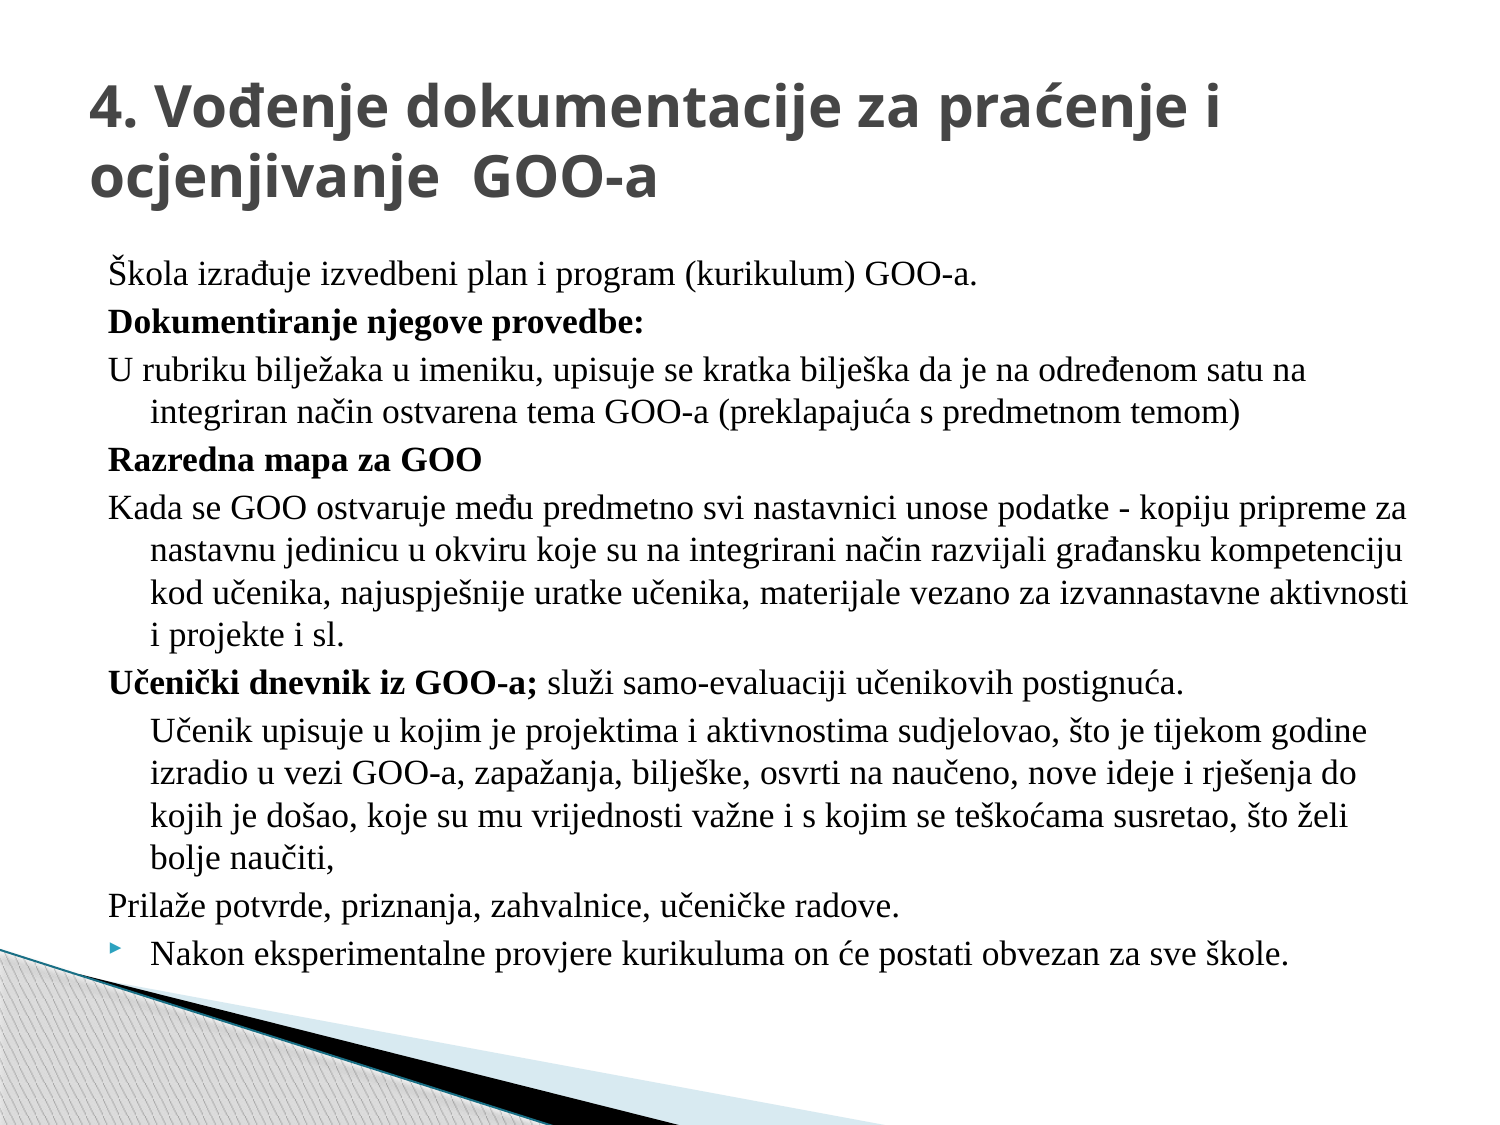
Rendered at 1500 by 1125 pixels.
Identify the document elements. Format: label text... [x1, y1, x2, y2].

title 4. Vođenje dokumentacije za praćenje i ocjenjivanje GOO-a [75, 45, 1425, 233]
list Škola izrađuje izvedbeni plan i program (kurikulum) GOO-a. Dokumentiranje njegove provedbe: U rubriku bilježaka u imeniku, upisuje se kratka bilješka da je na određenom satu na integriran način ostvarena tema GOO-a (preklapajuća s predmetnom temom) Razredna mapa za GOO Kada se GOO ostvaruje među predmetno svi nastavnici unose podatke - kopiju pripreme za nastavnu jedinicu u okviru koje su na integrirani način razvijali građansku kompetenciju kod učenika, najuspješnije uratke učenika, materijale vezano za izvannastavne aktivnosti i projekte i sl. Učenički dnevnik iz GOO-a; služi samo-evaluaciji učenikovih postignuća. Učenik upisuje u kojim je projektima i aktivnostima sudjelovao, što je tijekom godine izradio u vezi GOO-a, zapažanja, bilješke, osvrti na naučeno, nove ideje i rješenja do kojih je došao, koje su mu vrijednosti važne i s kojim se teškoćama susretao, što želi bolje naučiti, Prilaže potvrde, priznanja, zahvalnice, učeničke radove. Nakon eksperimentalne provjere kurikuluma on će postati obvezan za sve škole. [75, 243, 1425, 986]
